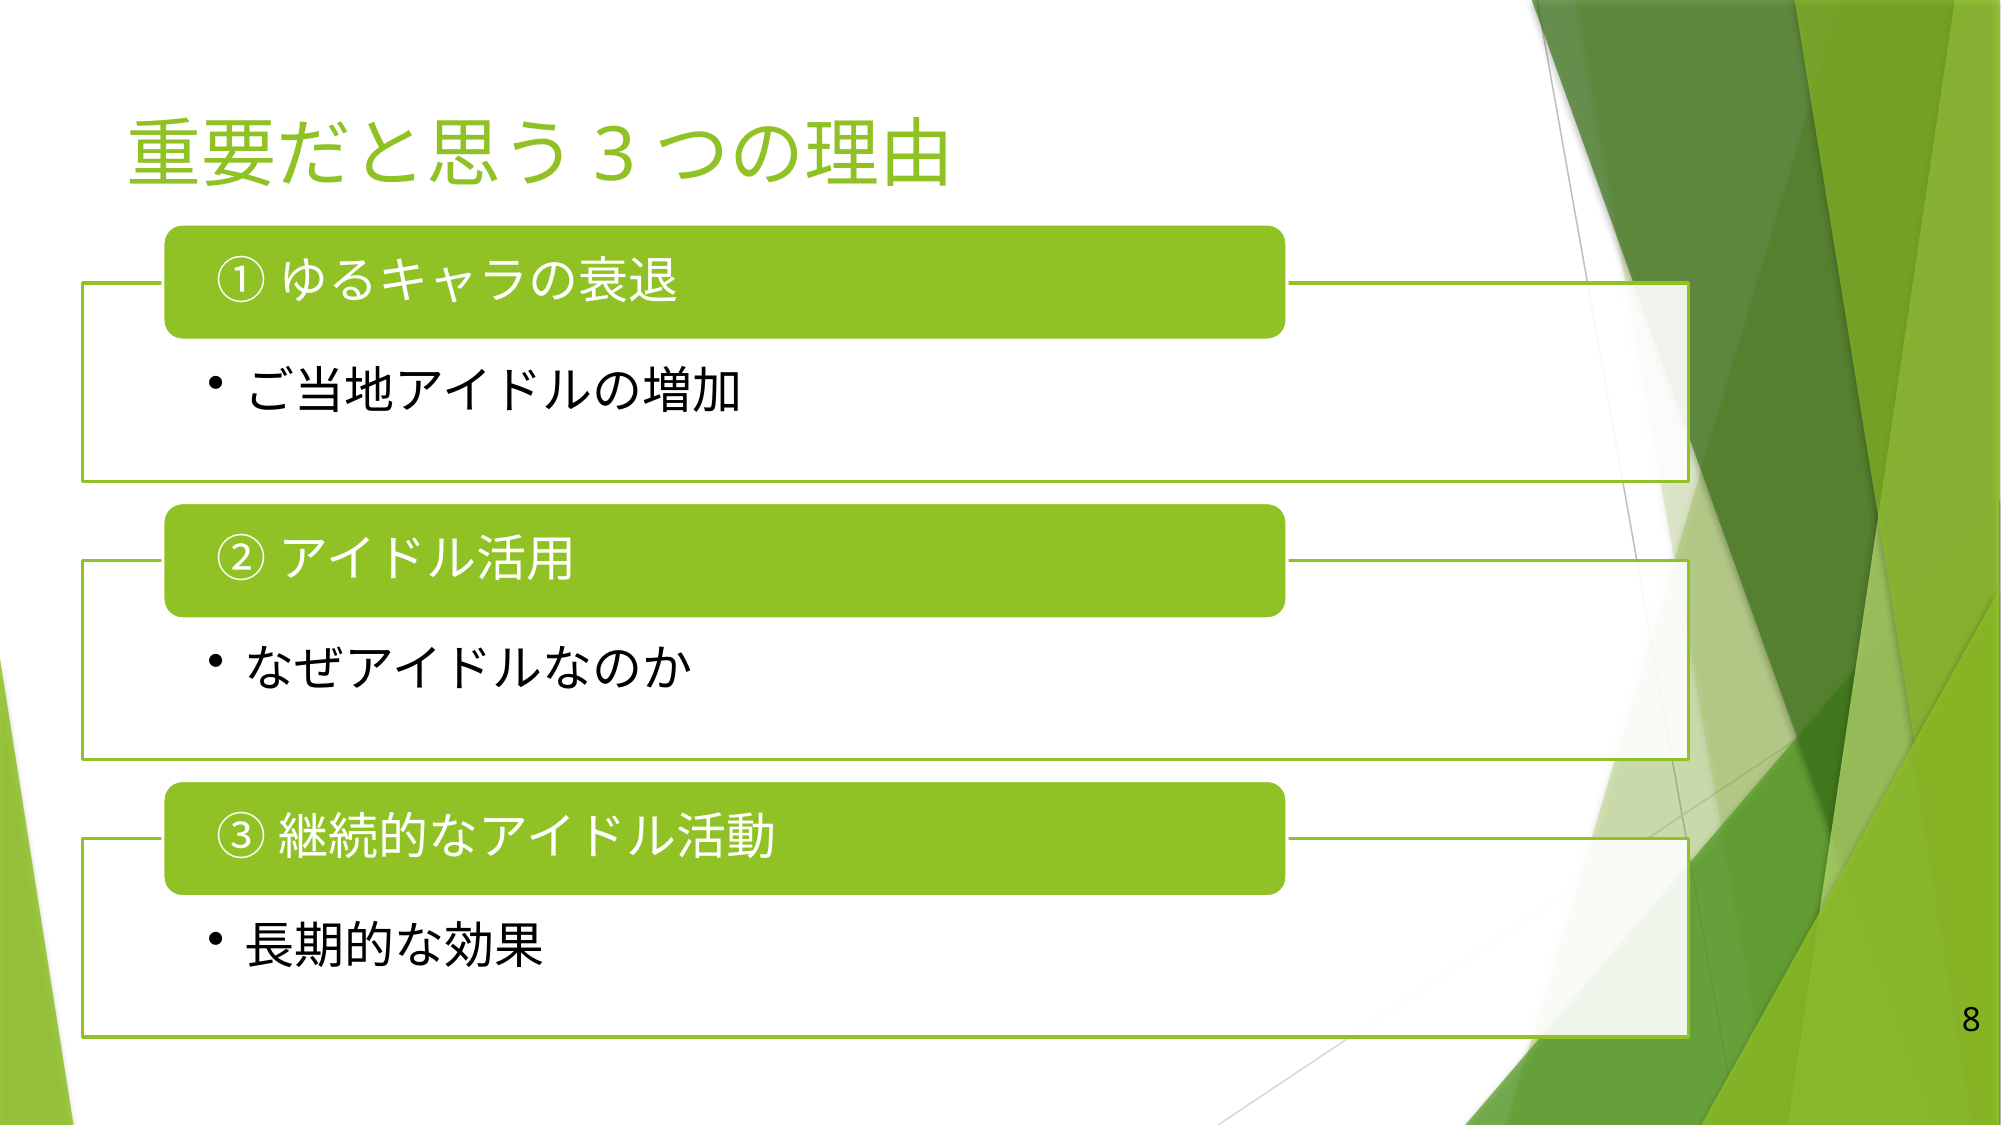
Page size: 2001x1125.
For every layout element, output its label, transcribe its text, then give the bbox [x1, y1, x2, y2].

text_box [82, 221, 1689, 1041]
text_box 重要だと思う3つの理由 [111, 97, 1522, 220]
slide_number 8 [1883, 991, 1996, 1051]
